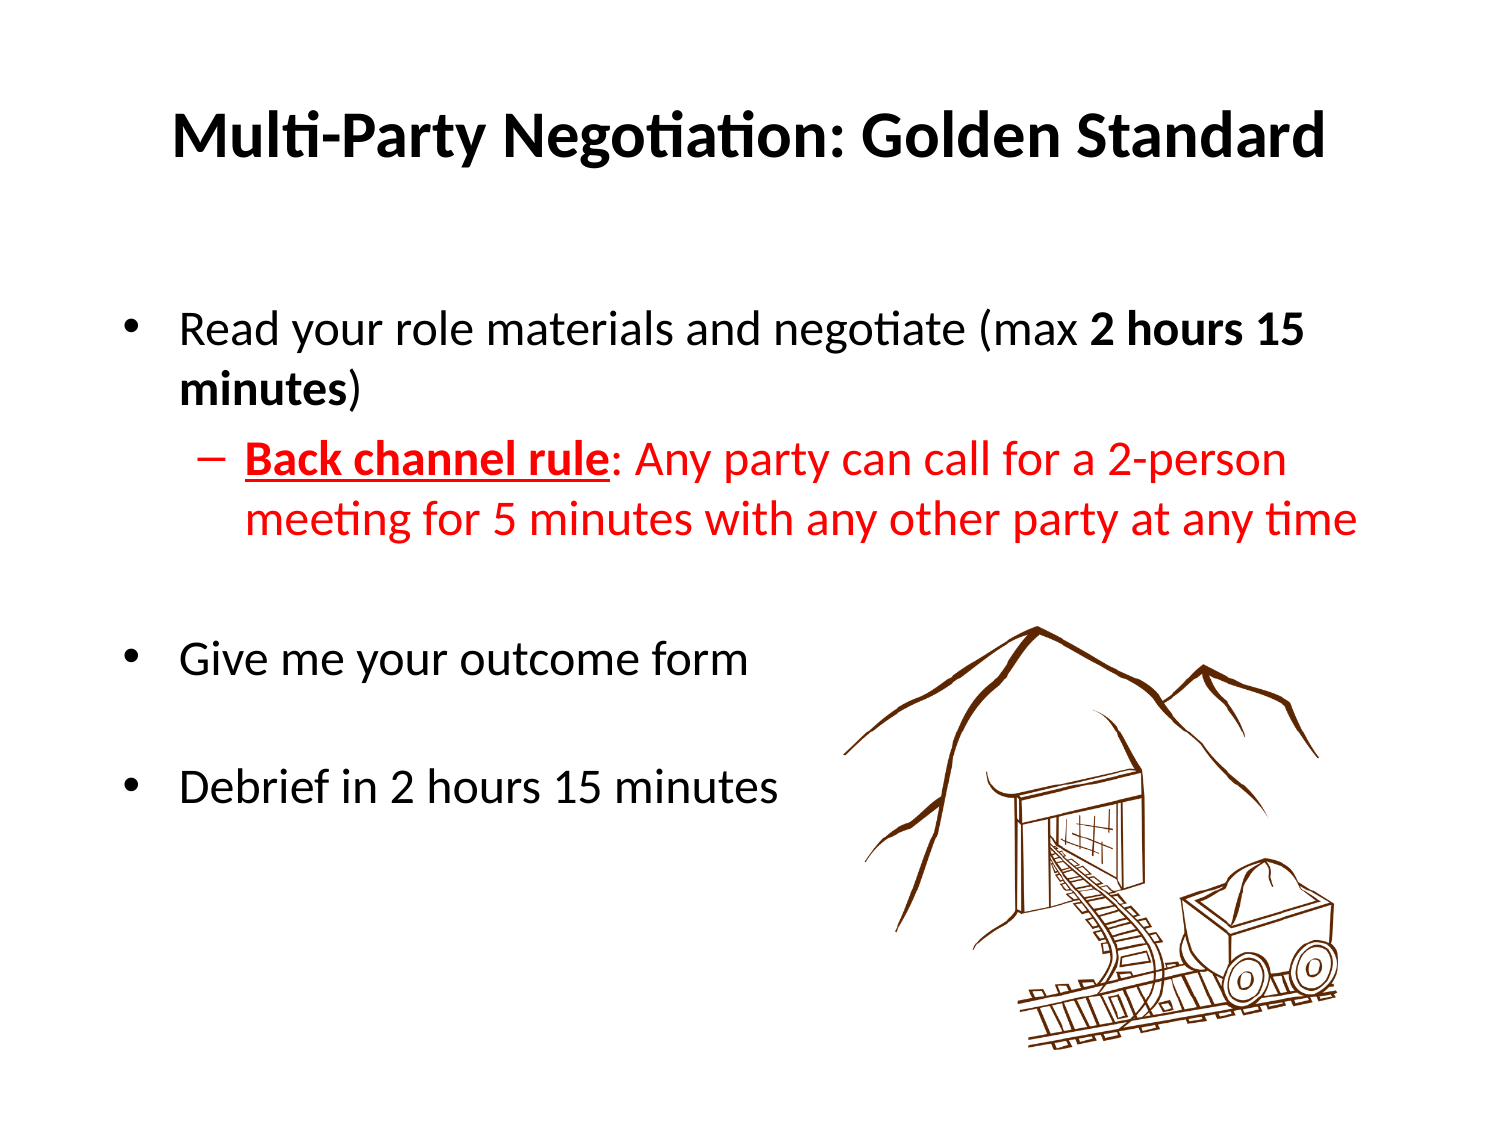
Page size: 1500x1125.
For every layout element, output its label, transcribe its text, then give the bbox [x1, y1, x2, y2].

picture [843, 626, 1338, 1051]
title Multi-Party Negotiation: Golden Standard [75, 37, 1425, 225]
list Read your role materials and negotiate (max 2 hours 15 minutes) Back channel rule: Any party can call for a 2-person meeting for 5 minutes with any other party at any time Give me your outcome form Debrief in 2 hours 15 minutes [107, 288, 1393, 900]
